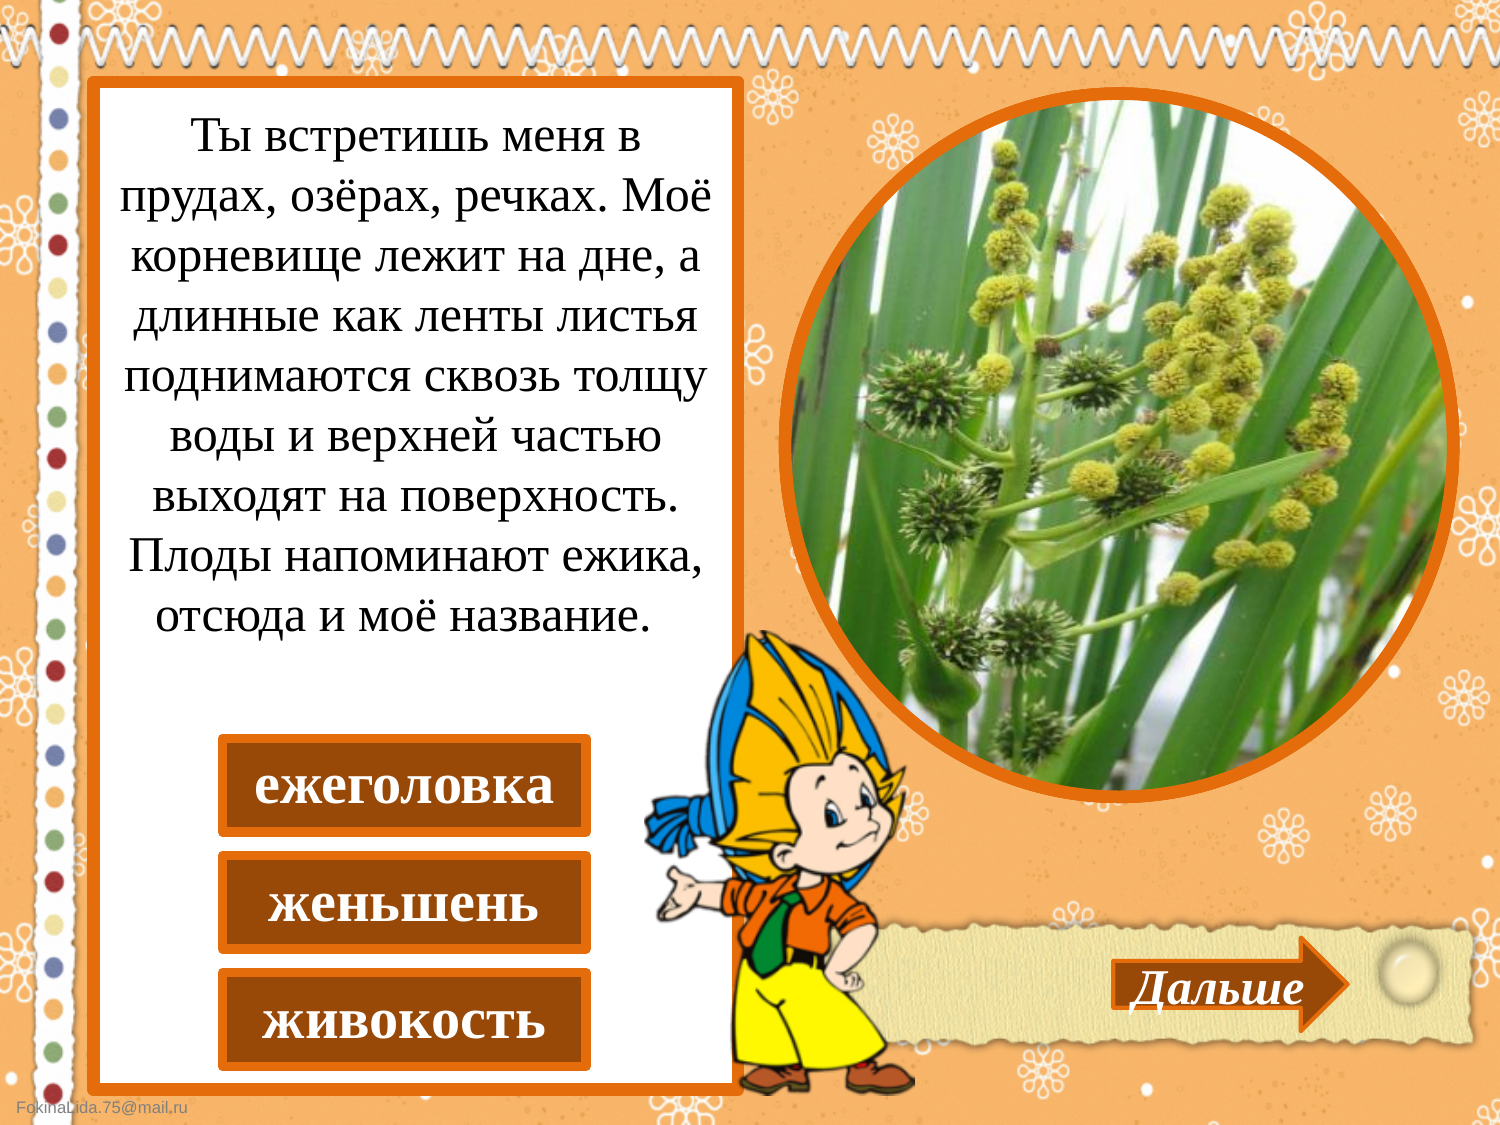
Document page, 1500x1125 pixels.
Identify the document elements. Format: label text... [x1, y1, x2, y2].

text_box Дальше [1111, 935, 1350, 1034]
text_box Ты встретишь меня в прудах, озёрах, речках. Моё корневище лежит на дне, а длинные как ленты листья поднимаются сквозь толщу воды и верхней частью выходят на поверхность. Плоды напоминают ежика, отсюда и моё название. [93, 93, 739, 649]
text_box ежеголовка [220, 736, 588, 834]
text_box [783, 91, 1456, 799]
picture [0, 0, 1500, 1125]
text_box живокость [220, 970, 588, 1068]
text_box женьшень [220, 853, 588, 951]
